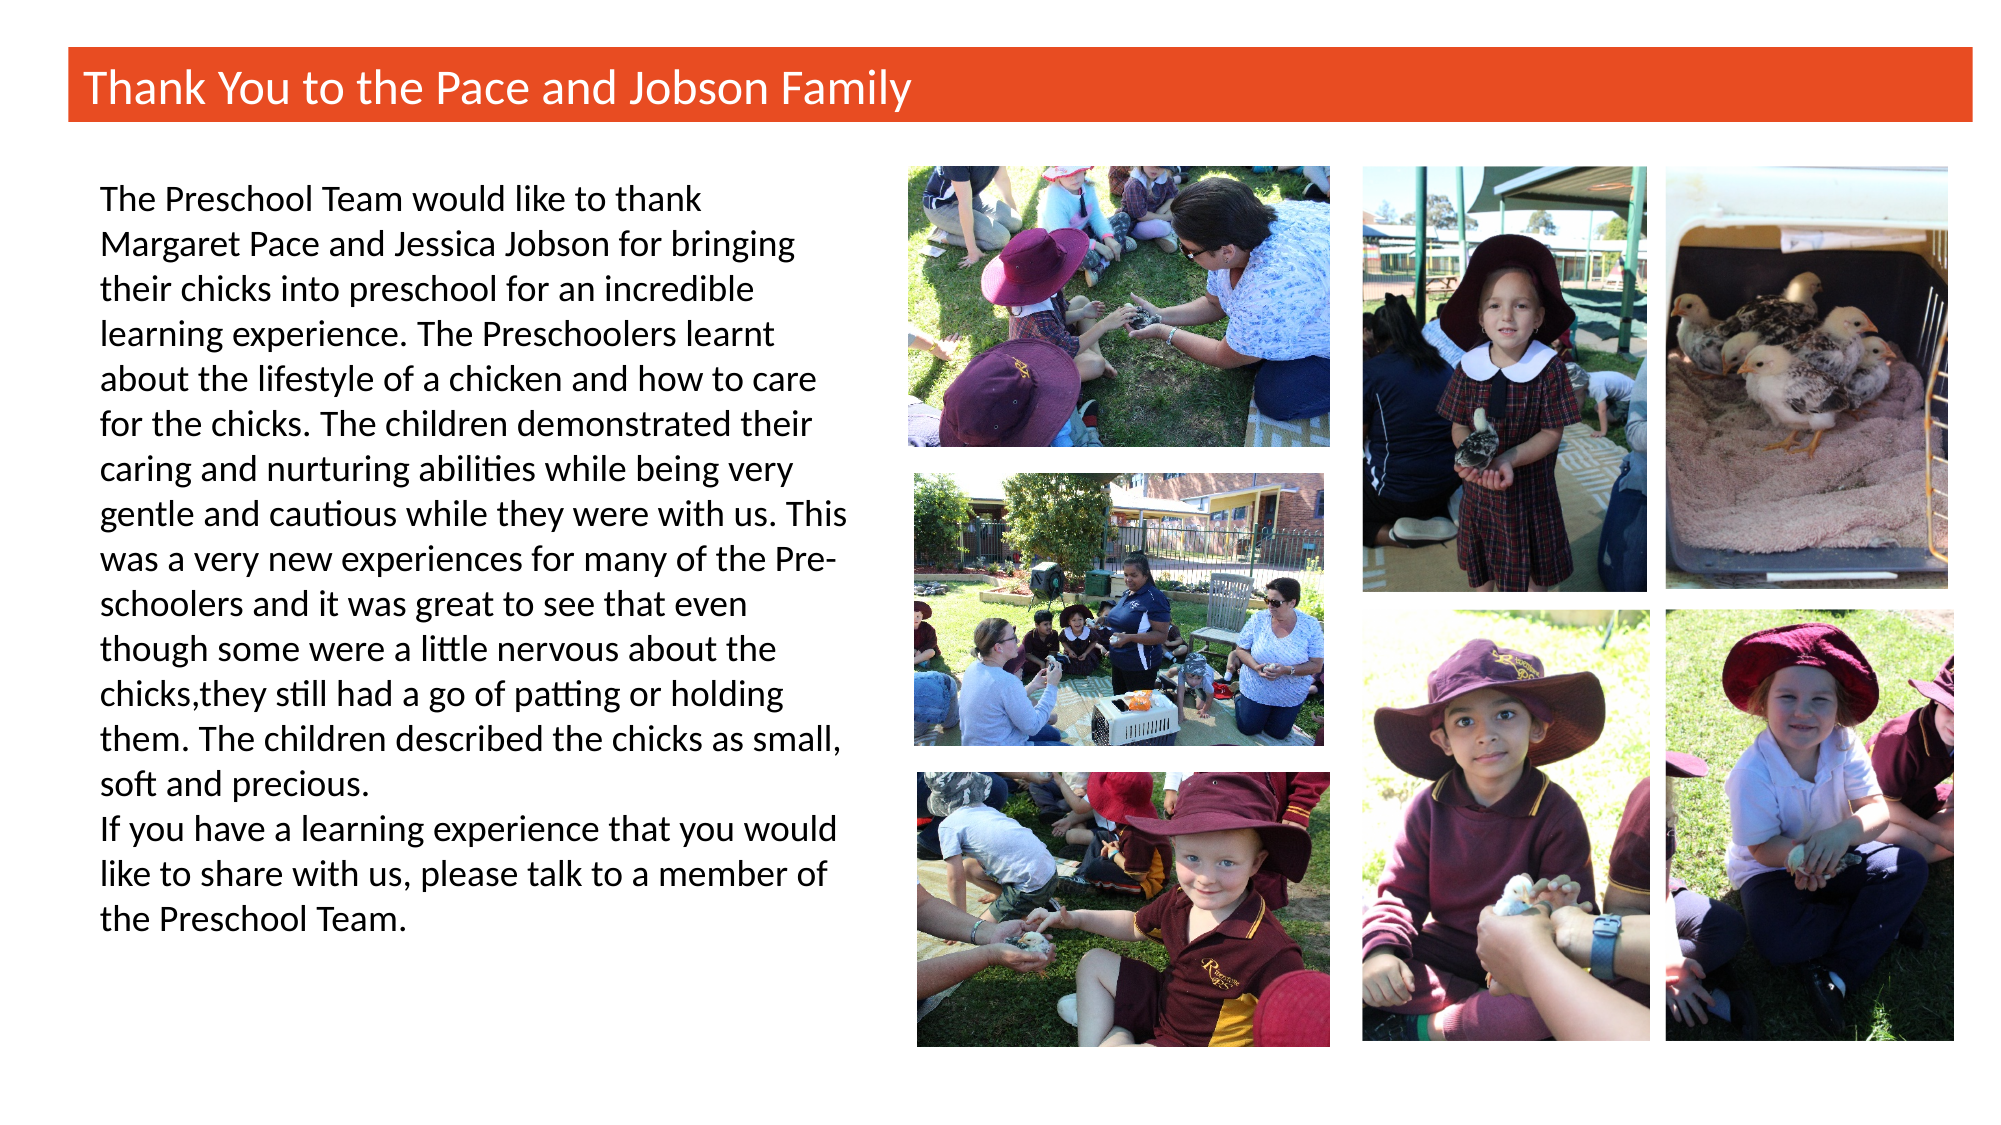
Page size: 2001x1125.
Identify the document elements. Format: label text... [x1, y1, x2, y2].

text_box The Preschool Team would like to thank Margaret Pace and Jessica Jobson for bringing their chicks into preschool for an incredible learning experience. The Preschoolers learnt about the lifestyle of a chicken and how to care for the chicks. The children demonstrated their caring and nurturing abilities while being very gentle and cautious while they were with us. This was a very new experiences for many of the Pre-schoolers and it was great to see that even though some were a little nervous about the chicks,they still had a go of patting or holding them. The children described the chicks as small, soft and precious. If you have a learning experience that you would like to share with us, please talk to a member of the Preschool Team. [85, 166, 867, 946]
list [908, 166, 1330, 447]
picture [914, 167, 2000, 1047]
text_box Thank You to the Pace and Jobson Family [68, 47, 1973, 122]
